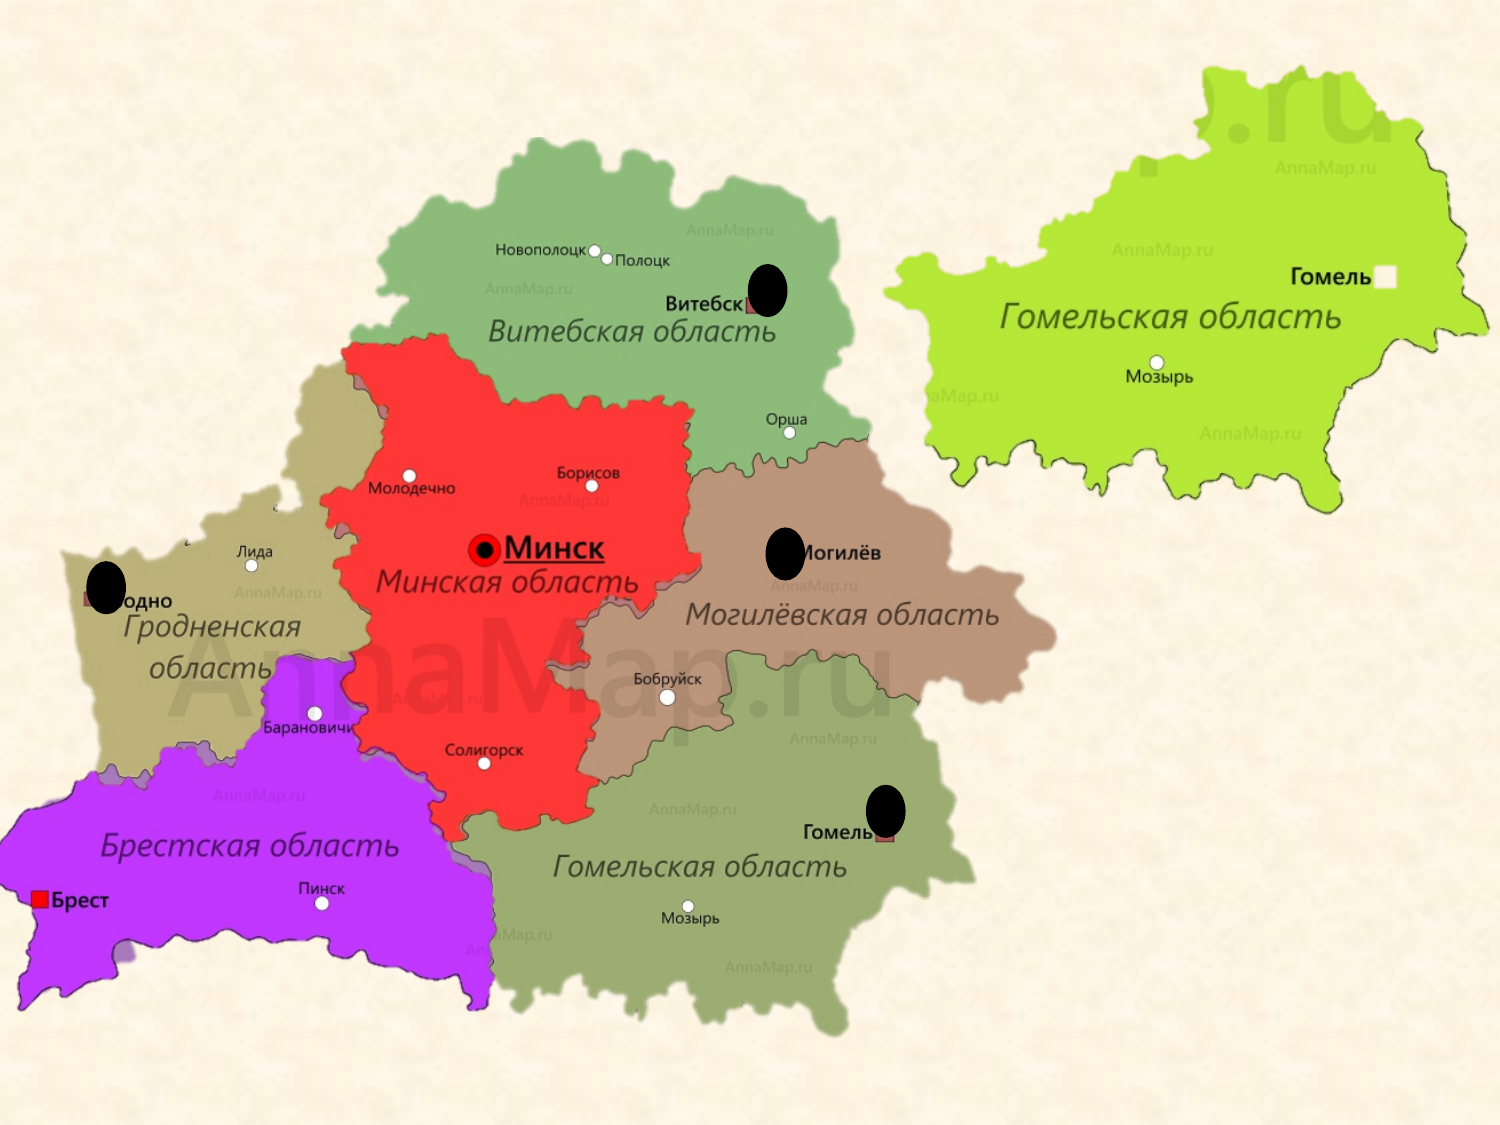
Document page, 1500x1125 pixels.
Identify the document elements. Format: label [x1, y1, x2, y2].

picture [0, 54, 1500, 1039]
